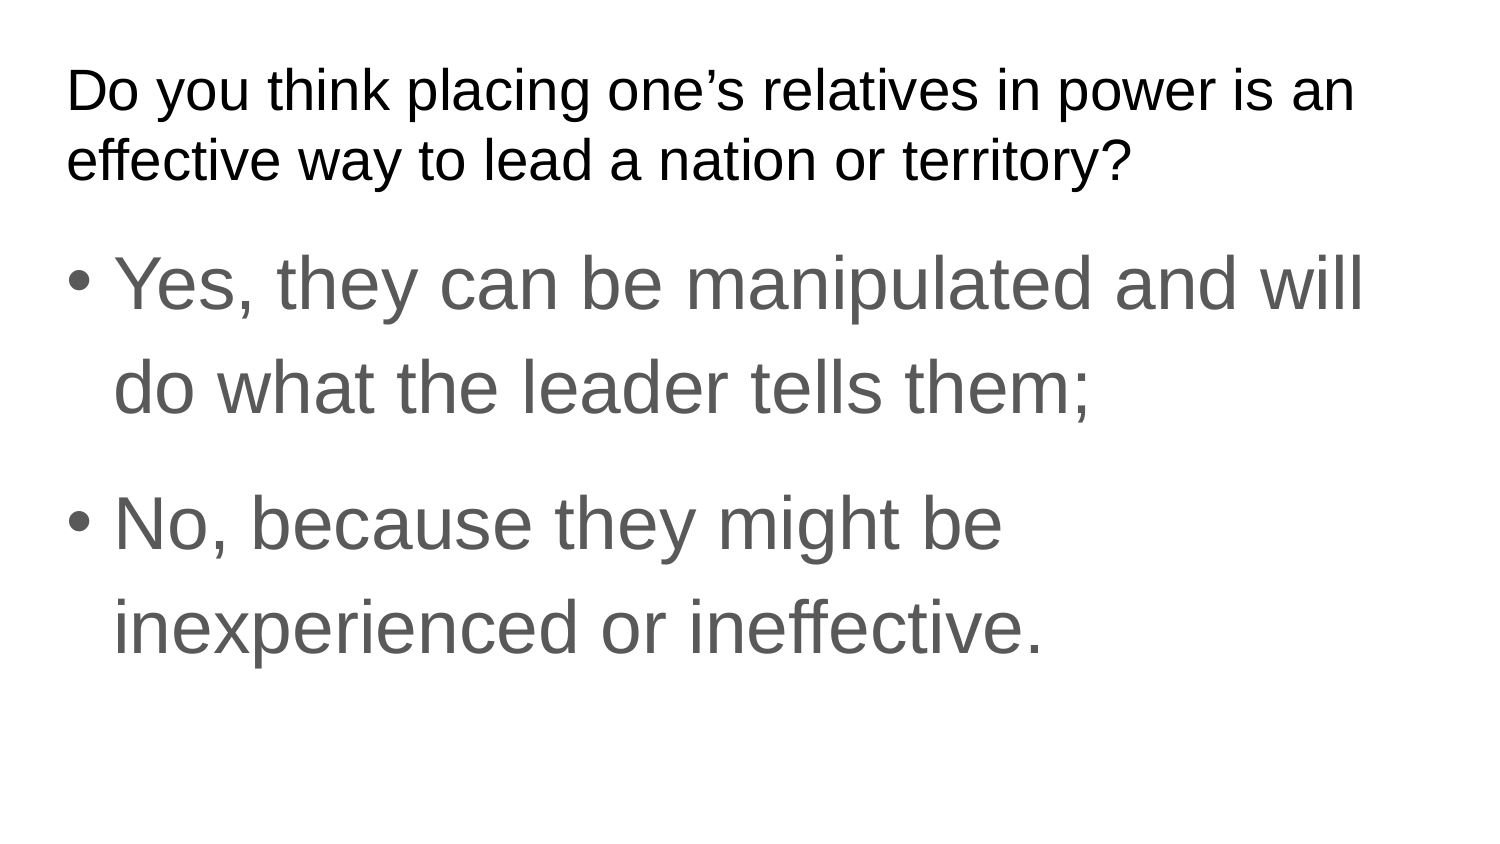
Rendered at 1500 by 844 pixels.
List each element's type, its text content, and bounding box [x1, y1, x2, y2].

title Do you think placing one’s relatives in power is an effective way to lead a nation or territory? [51, 37, 1449, 189]
list Yes, they can be manipulated and will do what the leader tells them; No, because they might be inexperienced or ineffective. [51, 206, 1449, 750]
